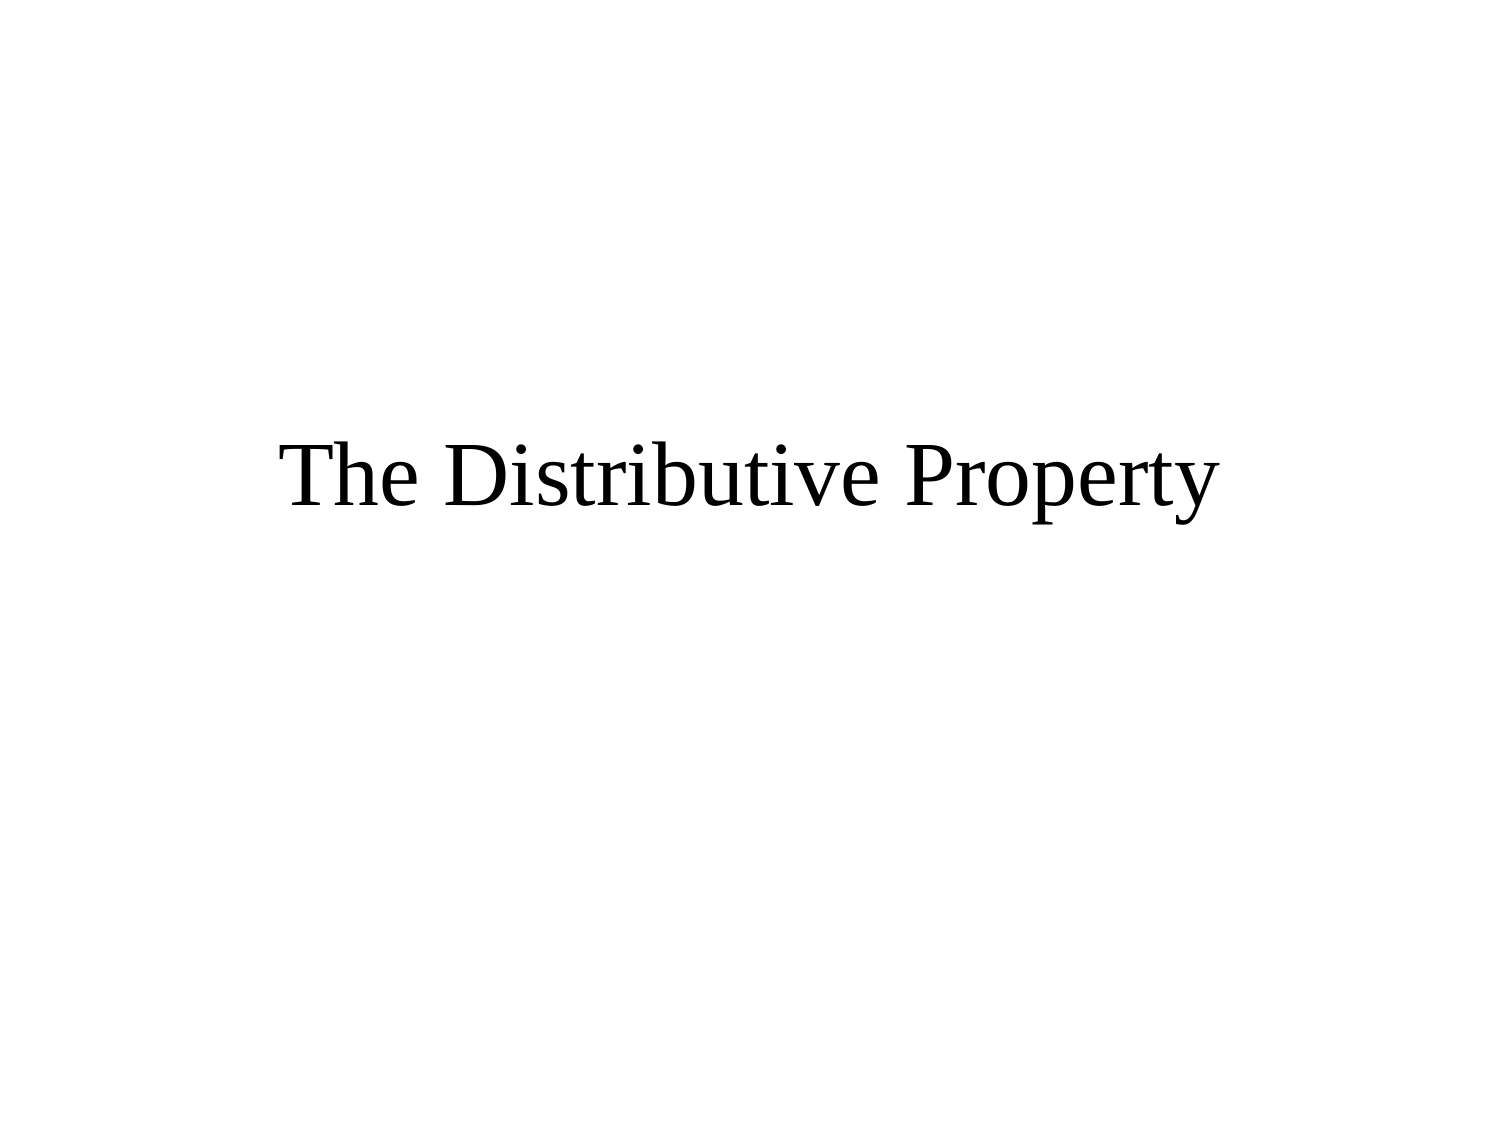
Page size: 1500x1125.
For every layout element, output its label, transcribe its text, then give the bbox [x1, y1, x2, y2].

title The Distributive Property [112, 374, 1388, 563]
